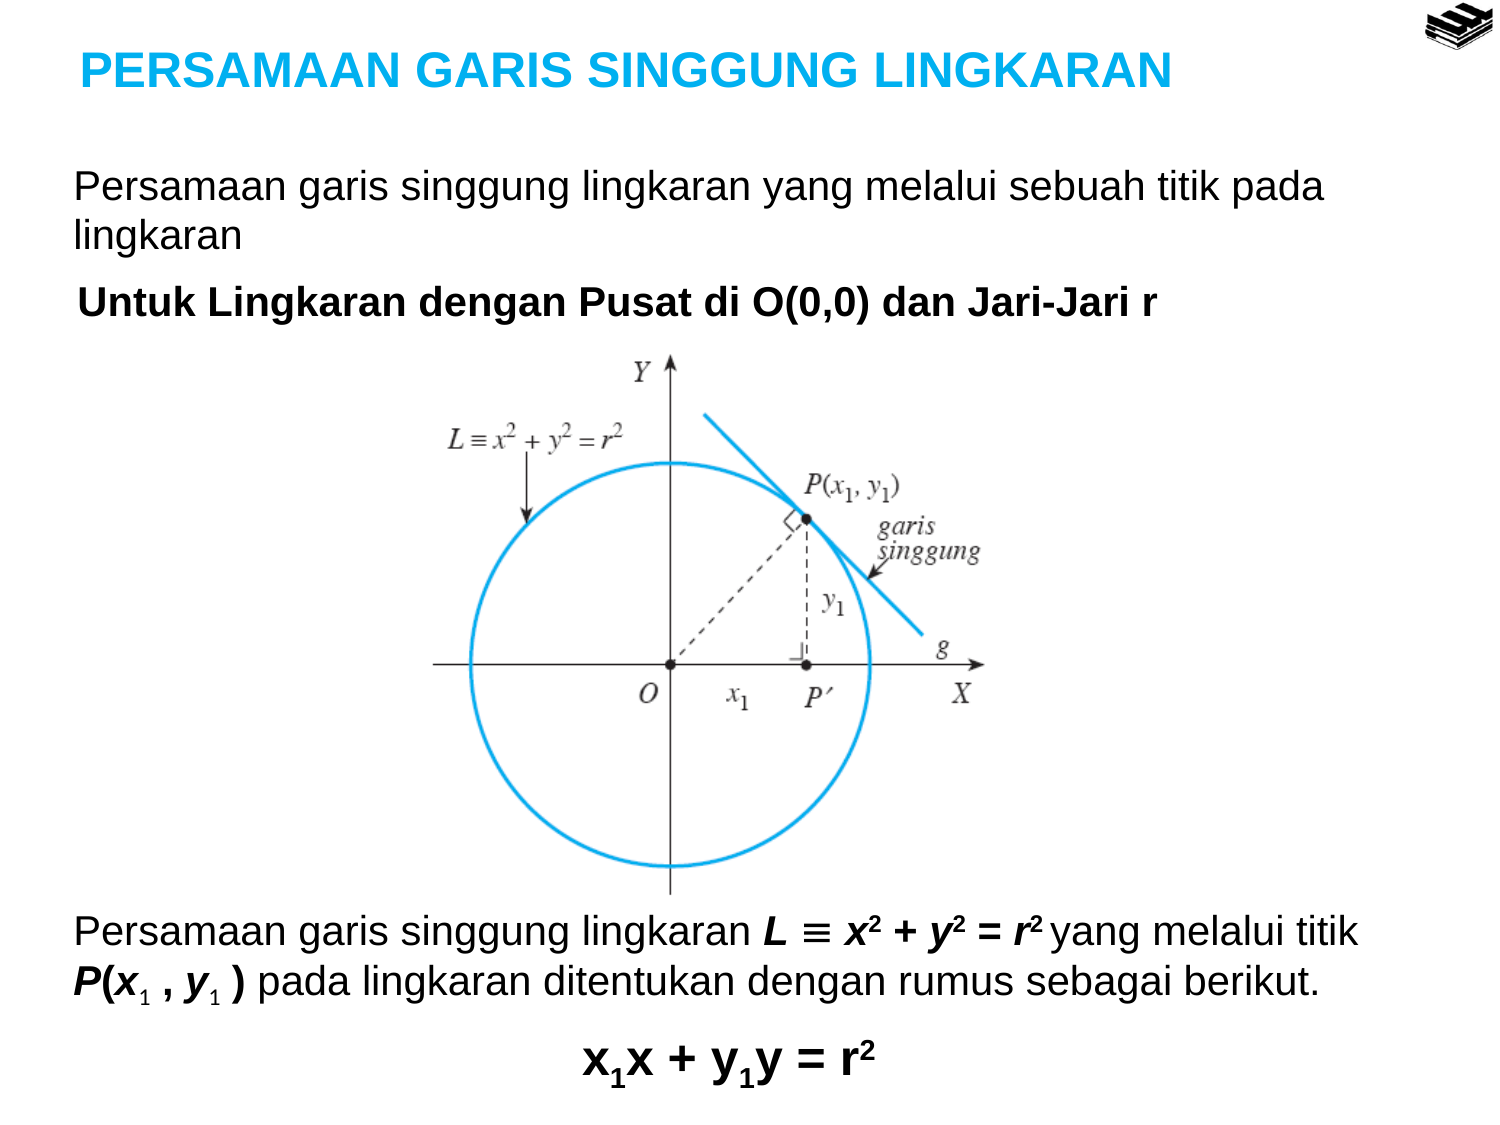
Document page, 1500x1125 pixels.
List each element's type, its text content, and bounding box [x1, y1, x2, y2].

text_box Untuk Lingkaran dengan Pusat di O(0,0) dan Jari-Jari r [62, 267, 1174, 332]
text_box PERSAMAAN GARIS SINGGUNG LINGKARAN [64, 30, 1189, 105]
text_box x1x + y1y = r2 [567, 1018, 891, 1102]
text_box Persamaan garis singgung lingkaran yang melalui sebuah titik pada lingkaran [58, 151, 1400, 266]
text_box Persamaan garis singgung lingkaran L  x2 + y2 = r2 yang melalui titik P(x1 , y1 ) pada lingkaran ditentukan dengan rumus sebagai berikut. [58, 895, 1395, 1018]
picture [1425, 0, 1493, 50]
picture [407, 320, 999, 898]
